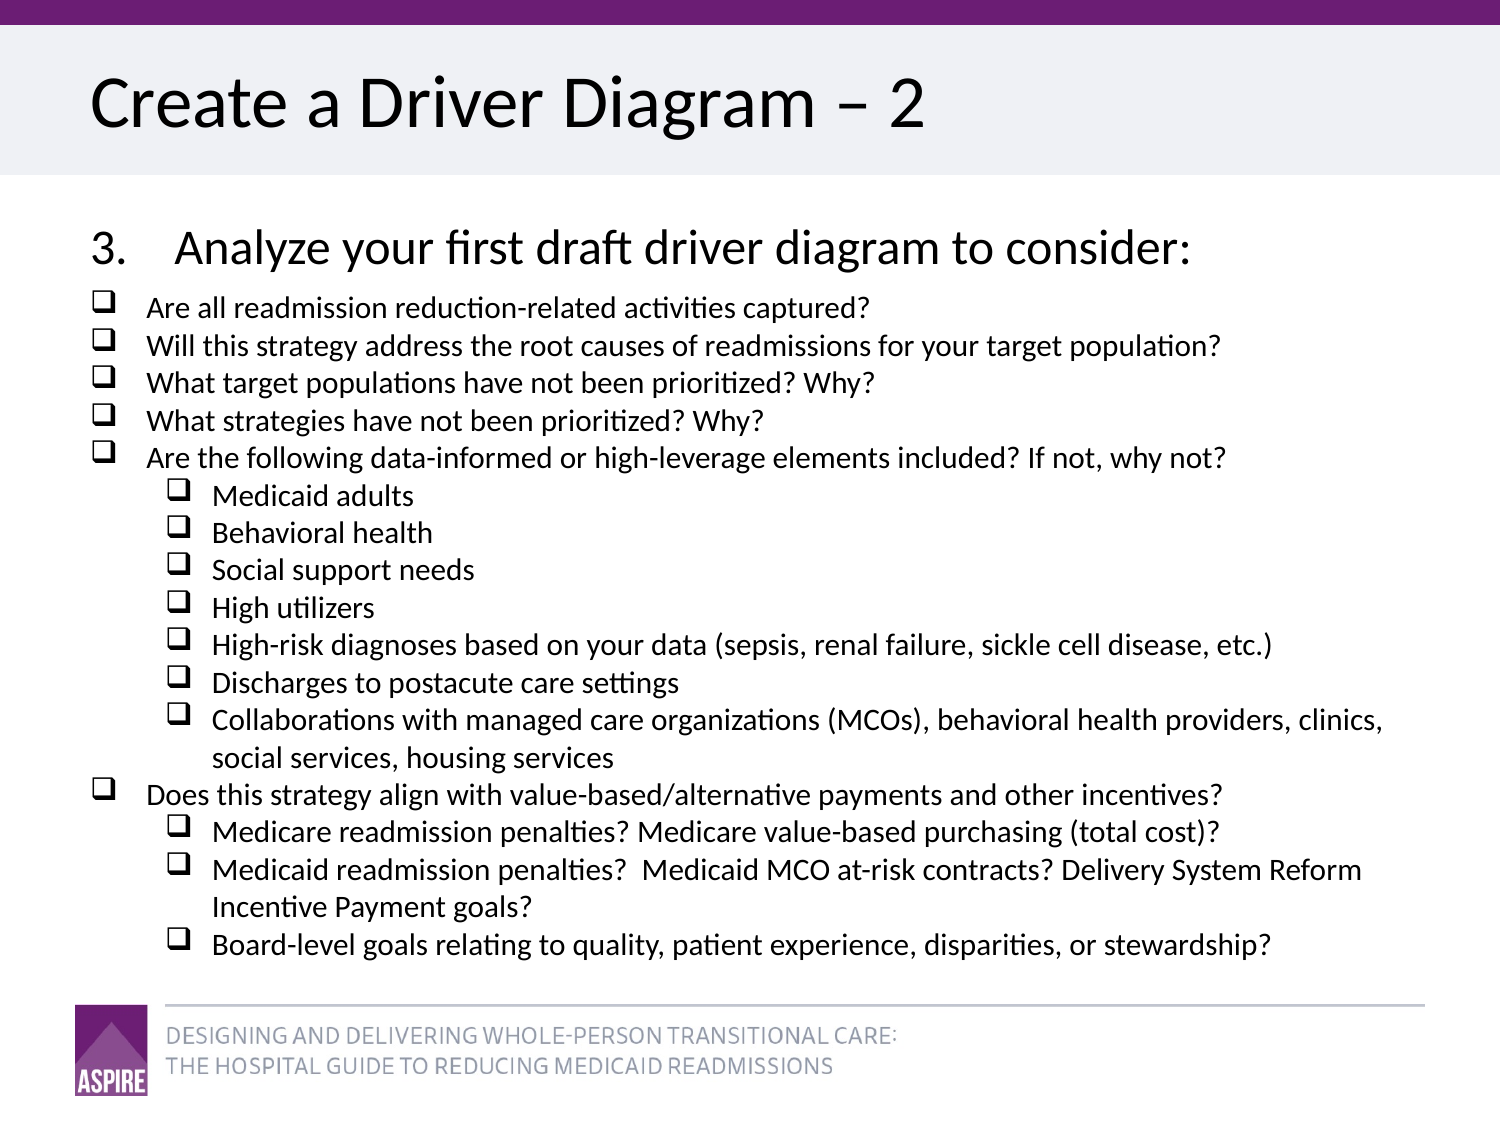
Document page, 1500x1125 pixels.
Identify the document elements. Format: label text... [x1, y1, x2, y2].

title Create a Driver Diagram – 2 [75, 45, 1425, 150]
list Analyze your first draft driver diagram to consider: Are all readmission reduction-related activities captured? Will this strategy address the root causes of readmissions for your target population? What target populations have not been prioritized? Why? What strategies have not been prioritized? Why? Are the following data-informed or high-leverage elements included? If not, why not? Medicaid adults Behavioral health Social support needs High utilizers High-risk diagnoses based on your data (sepsis, renal failure, sickle cell disease, etc.) Discharges to postacute care settings Collaborations with managed care organizations (MCOs), behavioral health providers, clinics, social services, housing services Does this strategy align with value-based/alternative payments and other incentives? Medicare readmission penalties? Medicare value-based purchasing (total cost)? Medicaid readmission penalties? Medicaid MCO at-risk contracts? Delivery System Reform Incentive Payment goals? Board-level goals relating to quality, patient experience, disparities, or stewardship? [75, 207, 1425, 950]
picture [75, 1004, 1425, 1096]
